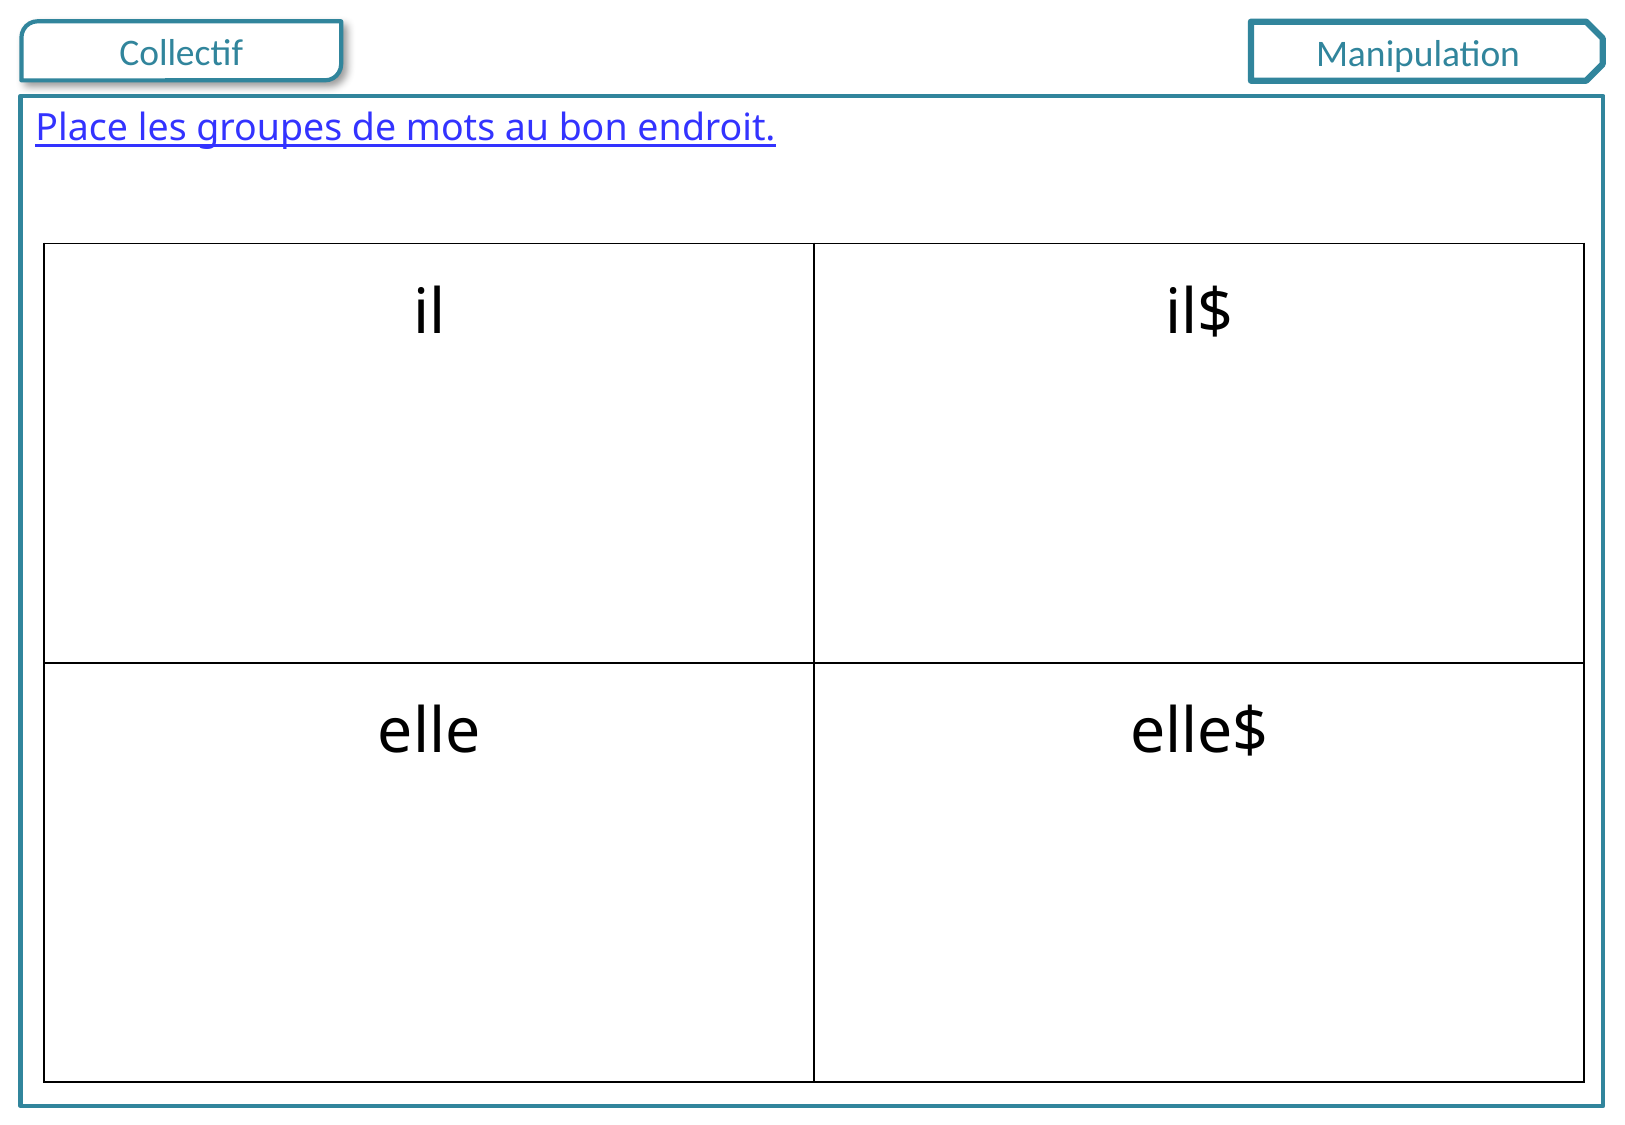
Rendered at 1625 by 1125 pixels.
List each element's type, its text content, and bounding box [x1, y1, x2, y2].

list Place les groupes de mots au bon endroit. [18, 94, 1605, 1108]
list Manipulation [1251, 21, 1585, 81]
table_header il [45, 244, 813, 662]
table_header il$ [815, 244, 1583, 662]
table_cell elle$ [815, 664, 1583, 1081]
table_cell elle [45, 664, 813, 1081]
